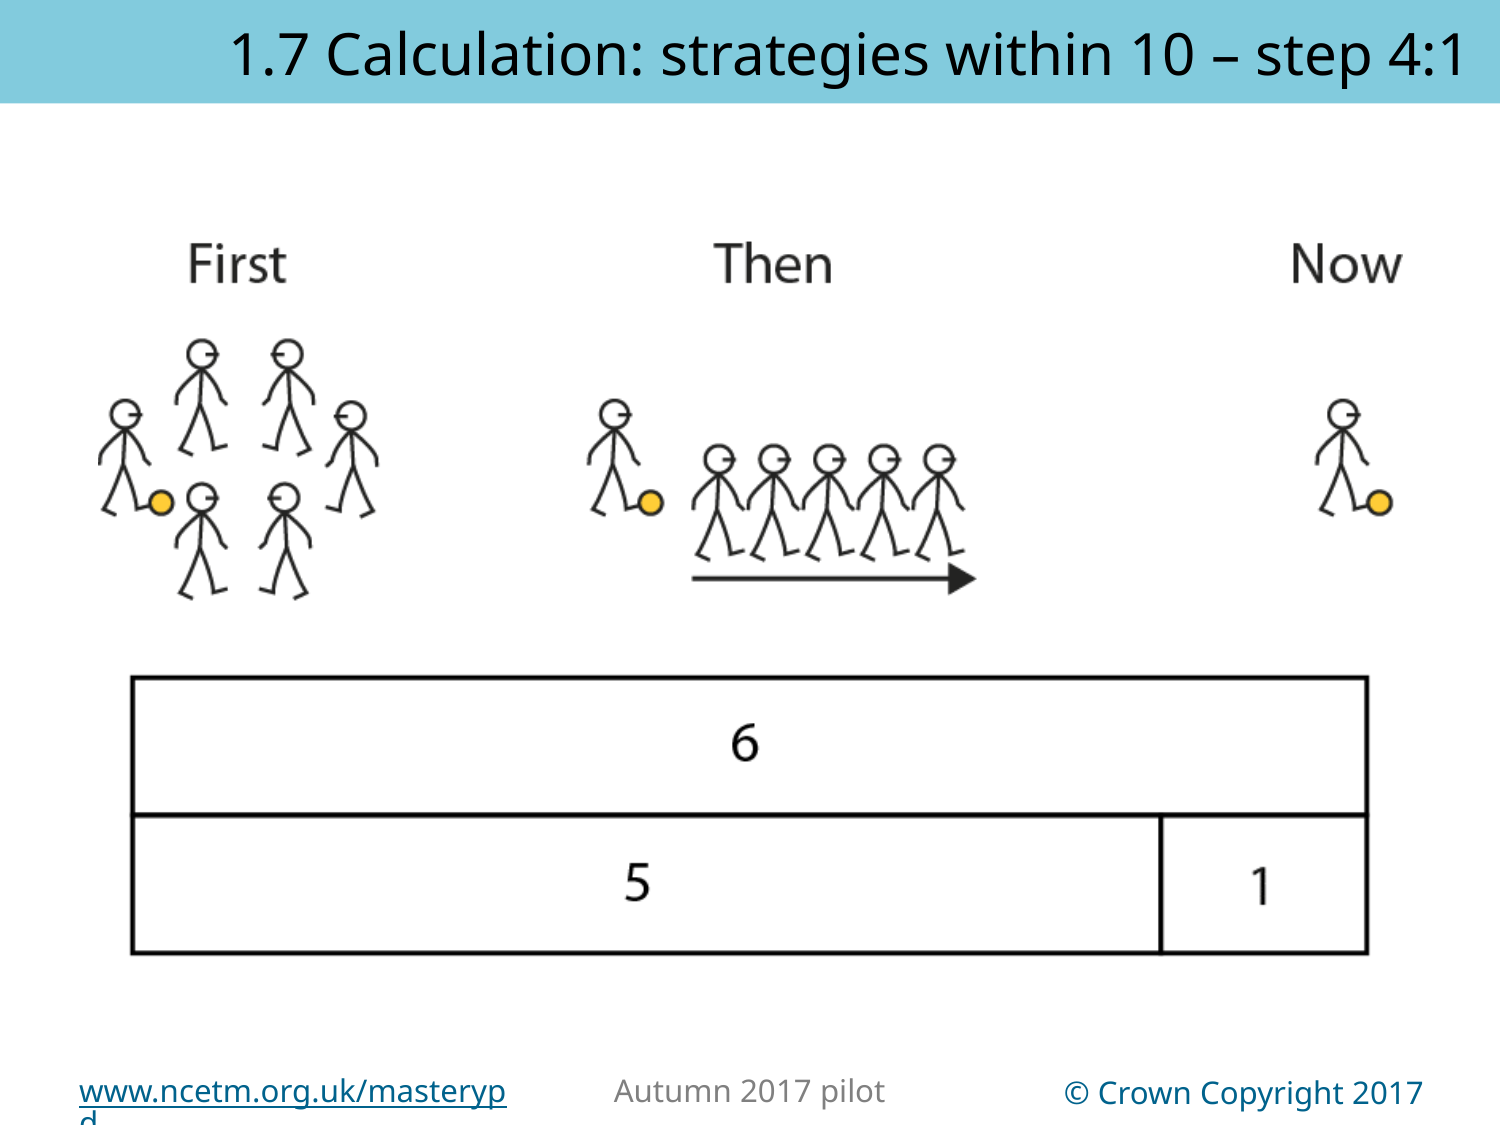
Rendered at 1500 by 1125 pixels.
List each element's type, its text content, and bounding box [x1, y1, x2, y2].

picture [96, 668, 1404, 965]
picture [548, 233, 1011, 634]
list 1.7 Calculation: strategies within 10 – step 4:1 [0, 0, 1500, 104]
picture [98, 233, 396, 634]
picture [1257, 233, 1424, 634]
